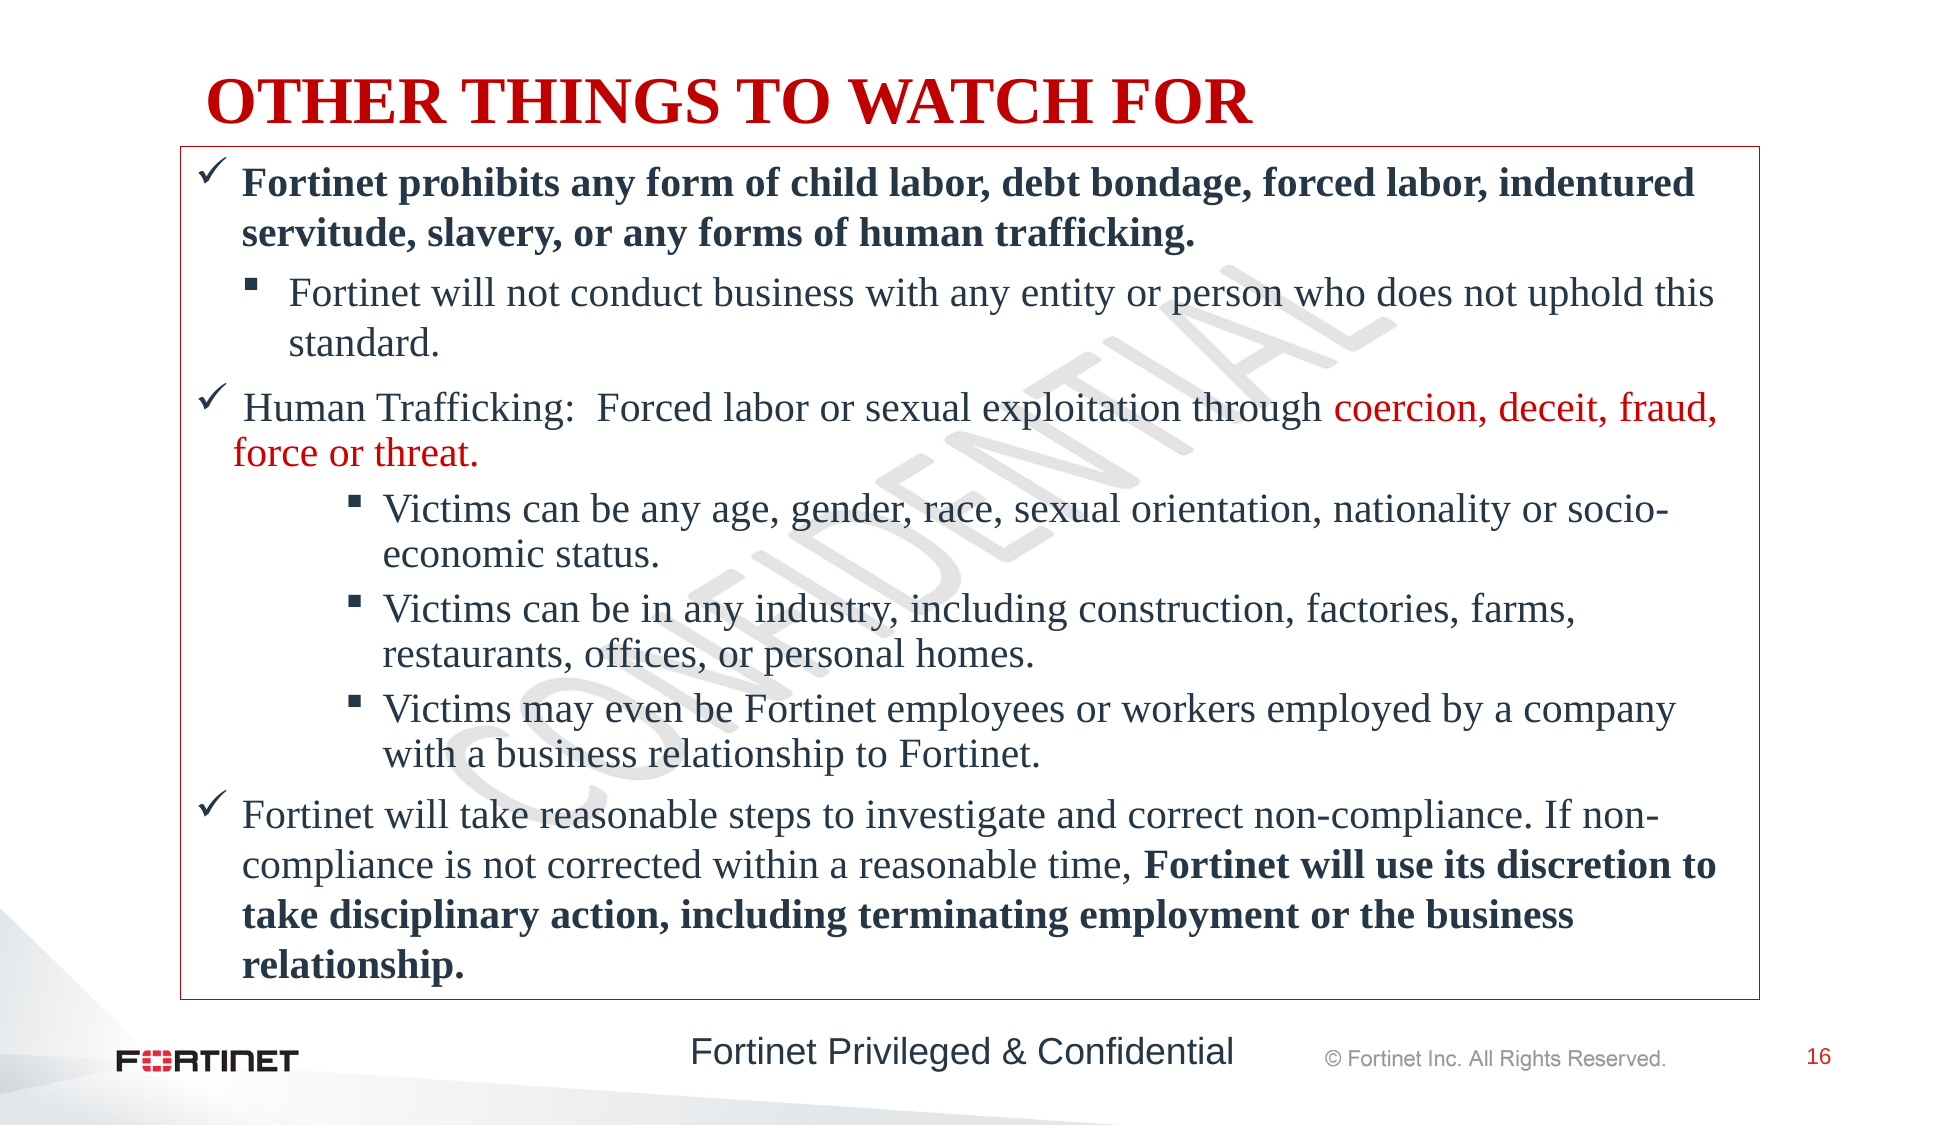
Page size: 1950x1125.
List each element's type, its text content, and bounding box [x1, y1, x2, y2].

list Fortinet prohibits any form of child labor, debt bondage, forced labor, indentured servitude, slavery, or any forms of human trafficking. Fortinet will not conduct business with any entity or person who does not uphold this standard. Human Trafficking: Forced labor or sexual exploitation through coercion, deceit, fraud, force or threat. Victims can be any age, gender, race, sexual orientation, nationality or socio-economic status. Victims can be in any industry, including construction, factories, farms, restaurants, offices, or personal homes. Victims may even be Fortinet employees or workers employed by a company with a business relationship to Fortinet. Fortinet will take reasonable steps to investigate and correct non-compliance. If non-compliance is not corrected within a reasonable time, Fortinet will use its discretion to take disciplinary action, including terminating employment or the business relationship. [180, 146, 1760, 1000]
picture [0, 1, 1950, 1125]
text_box Fortinet Privileged & Confidential [622, 1022, 1303, 1081]
title OTHER THINGS TO WATCH FOR [190, 58, 1777, 252]
